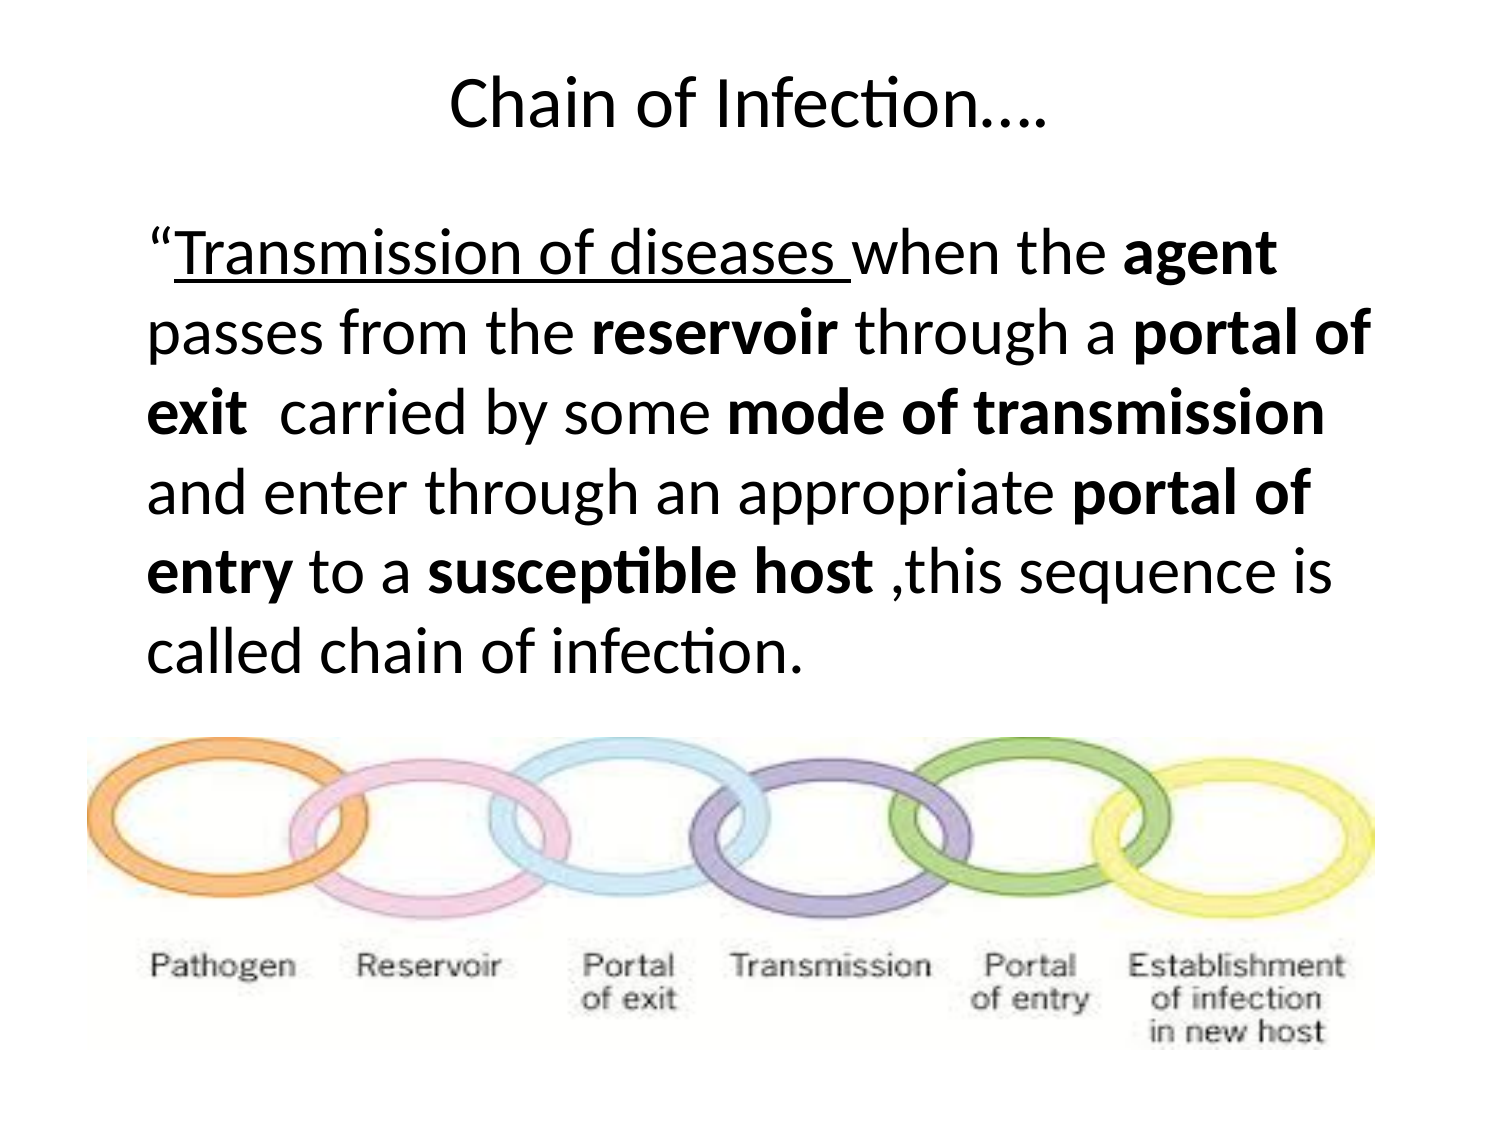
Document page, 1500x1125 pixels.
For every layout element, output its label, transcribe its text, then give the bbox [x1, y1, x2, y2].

title Chain of Infection…. [75, 45, 1425, 150]
picture [87, 737, 1376, 1051]
list “Transmission of diseases when the agent passes from the reservoir through a portal of exit carried by some mode of transmission and enter through an appropriate portal of entry to a susceptible host ,this sequence is called chain of infection. [75, 200, 1425, 1005]
